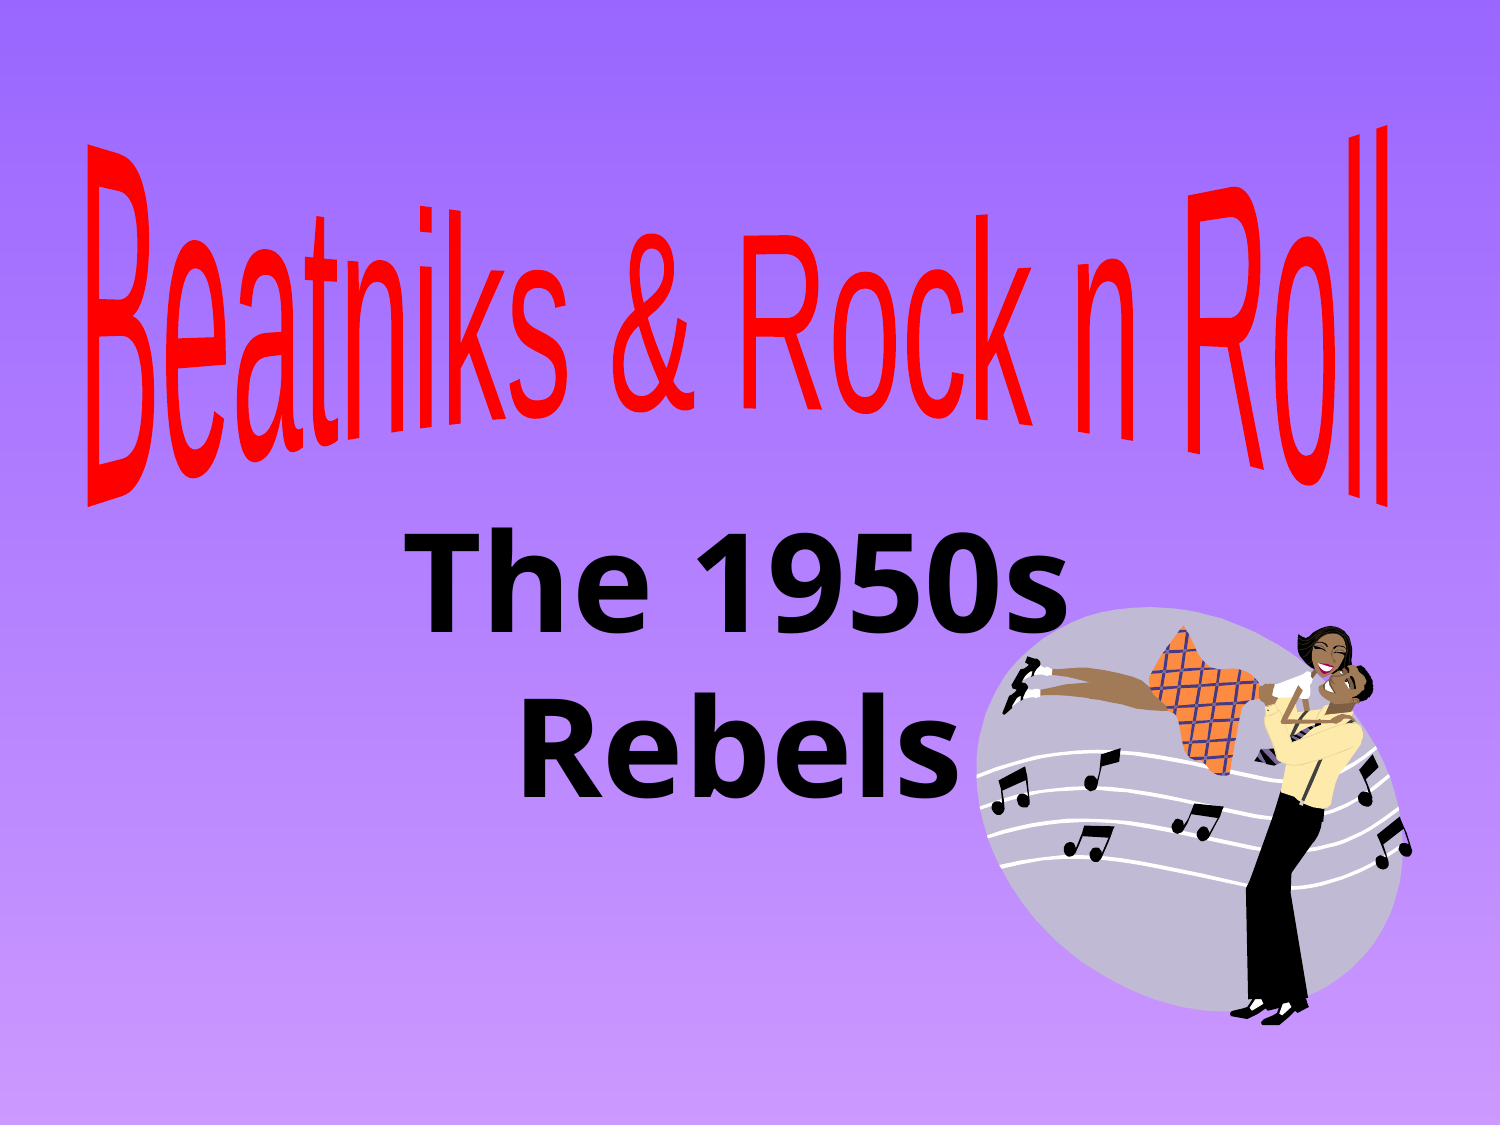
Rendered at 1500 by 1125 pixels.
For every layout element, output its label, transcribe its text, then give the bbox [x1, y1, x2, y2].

picture [974, 605, 1414, 1027]
subtitle The 1950s Rebels [212, 487, 1263, 775]
